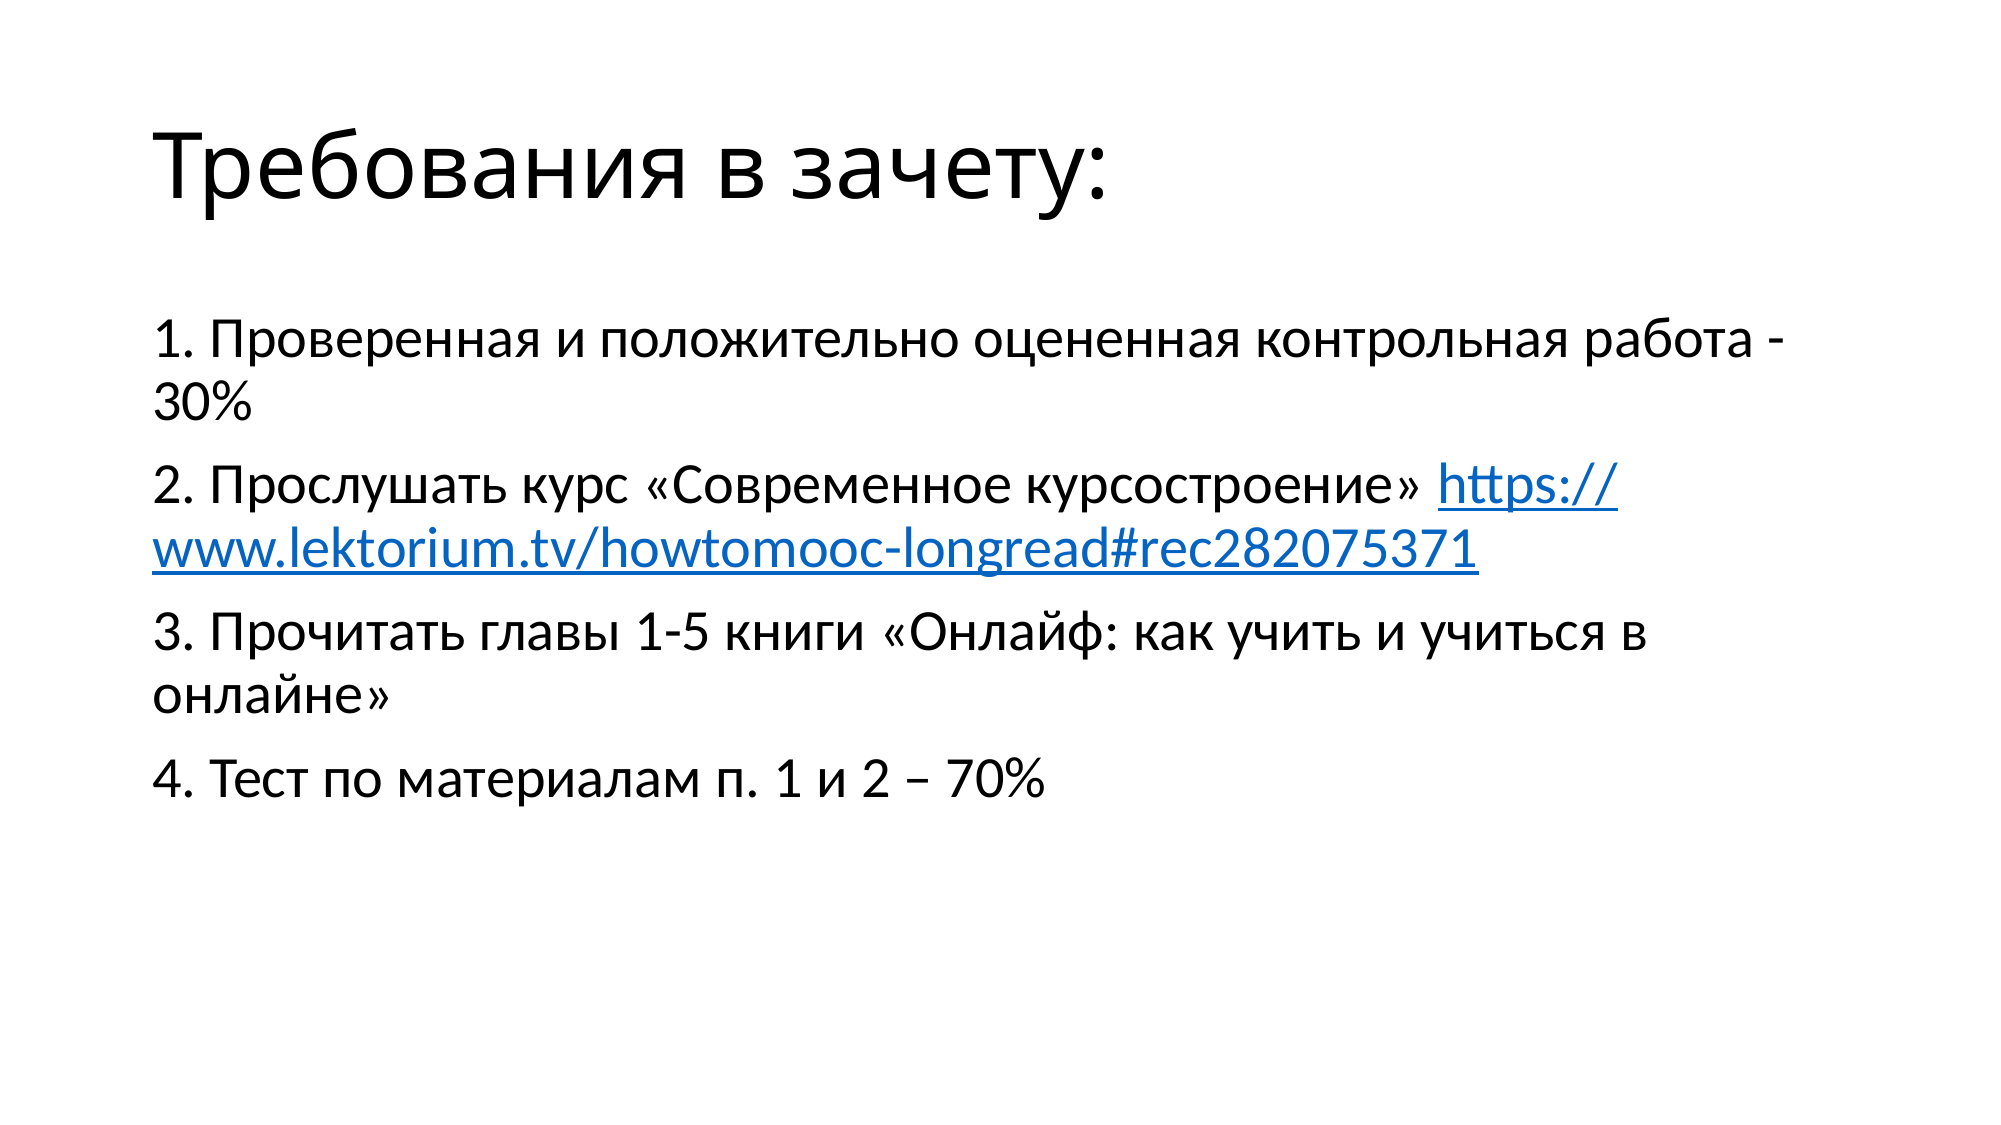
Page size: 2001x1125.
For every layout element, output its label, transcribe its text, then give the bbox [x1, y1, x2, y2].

list 1. Проверенная и положительно оцененная контрольная работа - 30% 2. Прослушать курс «Современное курсостроение» https://www.lektorium.tv/howtomooc-longread#rec282075371 3. Прочитать главы 1-5 книги «Онлайф: как учить и учиться в онлайне» 4. Тест по материалам п. 1 и 2 – 70% [137, 299, 1863, 1014]
title Требования в зачету: [137, 59, 1863, 278]
